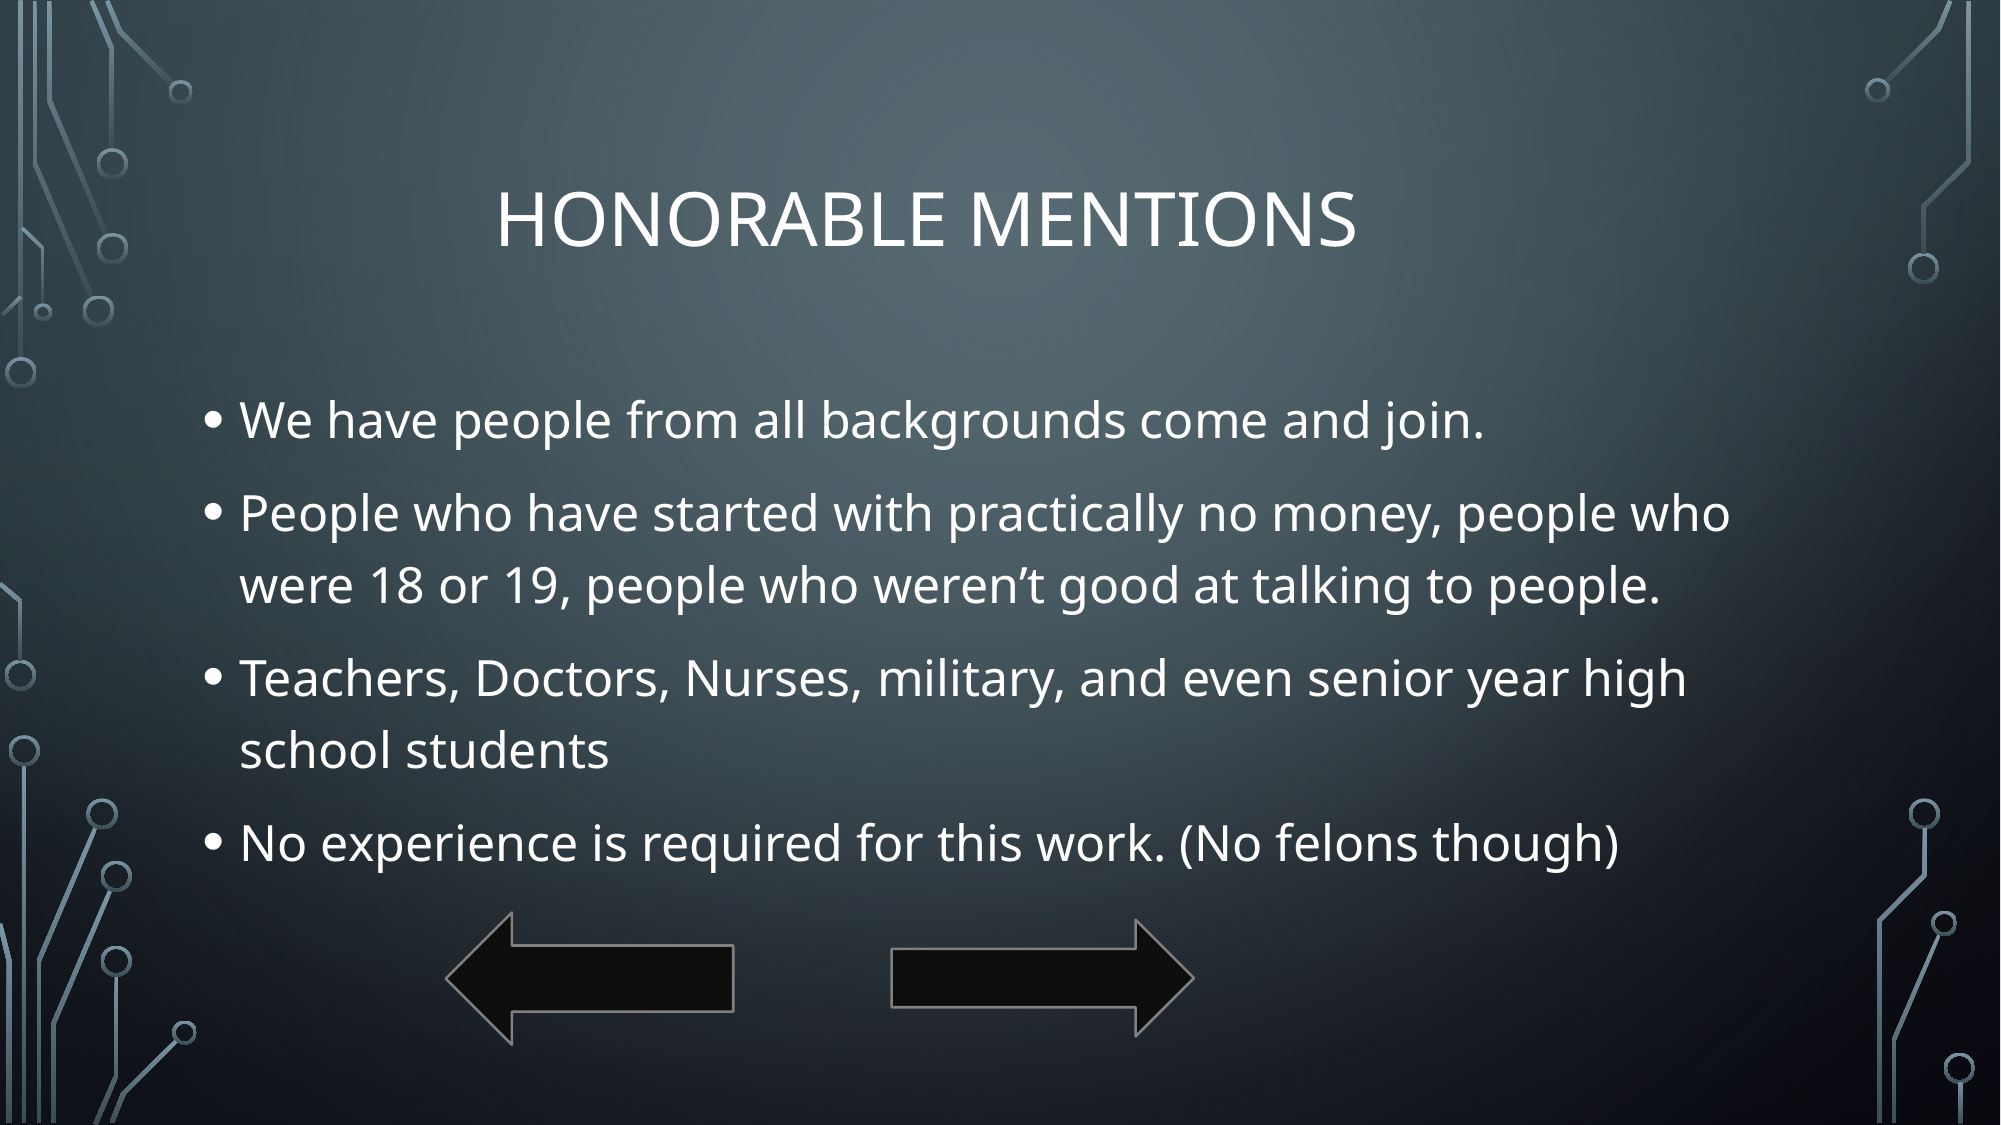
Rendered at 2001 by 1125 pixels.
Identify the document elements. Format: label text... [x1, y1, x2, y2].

text_box [890, 918, 1195, 1038]
title Honorable Mentions [187, 101, 1813, 344]
list We have people from all backgrounds come and join. People who have started with practically no money, people who were 18 or 19, people who weren’t good at talking to people. Teachers, Doctors, Nurses, military, and even senior year high school students No experience is required for this work. (No felons though) [187, 369, 1813, 986]
text_box [444, 911, 735, 1046]
